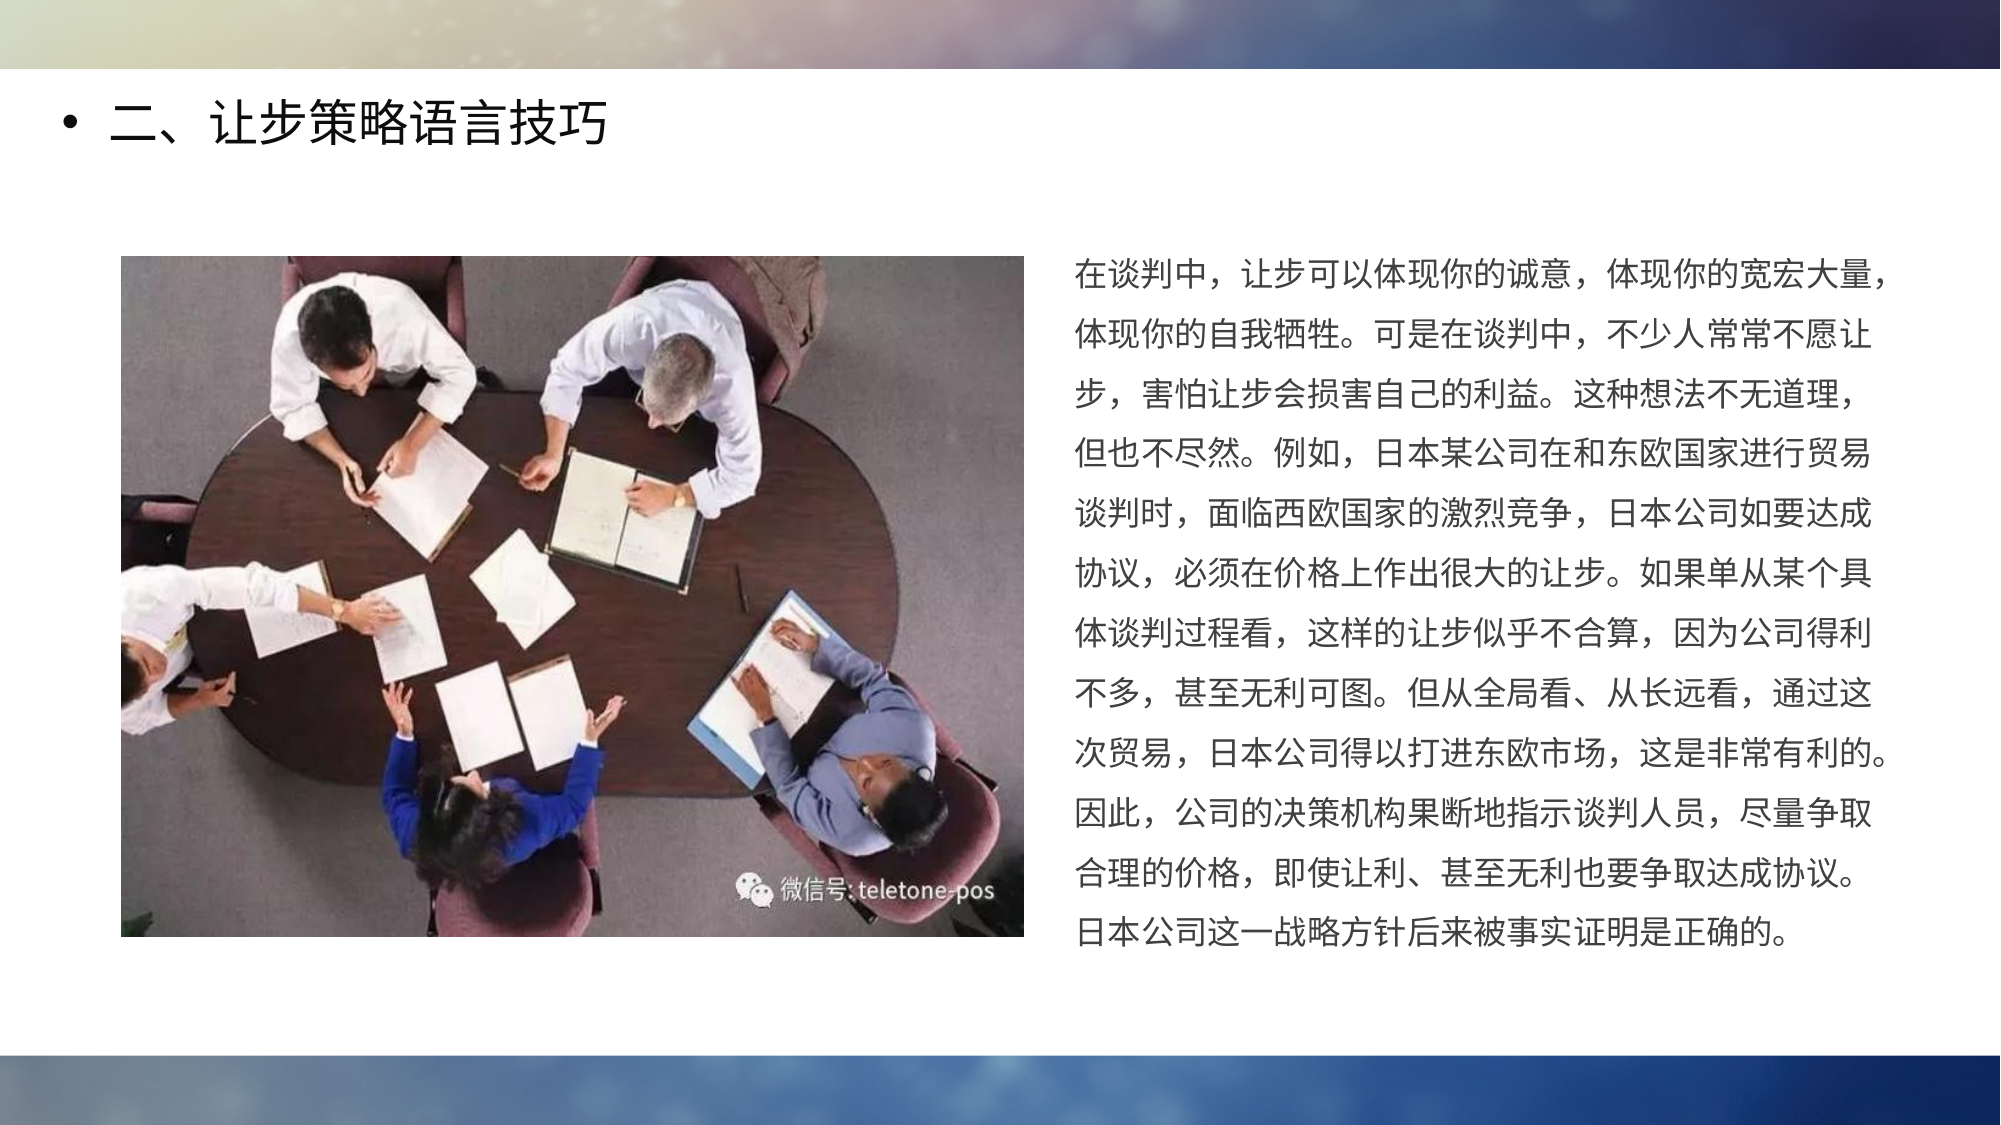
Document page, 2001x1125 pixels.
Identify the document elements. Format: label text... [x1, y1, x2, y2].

picture [121, 256, 1024, 937]
text_box 在谈判中，让步可以体现你的诚意，体现你的宽宏大量，体现你的自我牺牲。可是在谈判中，不少人常常不愿让步，害怕让步会损害自己的利益。这种想法不无道理，但也不尽然。例如，日本某公司在和东欧国家进行贸易谈判时，面临西欧国家的激烈竞争，日本公司如要达成协议，必须在价格上作出很大的让步。如果单从某个具体谈判过程看，这样的让步似乎不合算，因为公司得利不多，甚至无利可图。但从全局看、从长远看，通过这次贸易，日本公司得以打进东欧市场，这是非常有利的。因此，公司的决策机构果断地指示谈判人员，尽量争取合理的价格，即使让利、甚至无利也要争取达成协议。日本公司这一战略方针后来被事实证明是正确的。 [1059, 225, 1914, 959]
picture [0, 0, 2000, 69]
text_box 二、让步策略语言技巧 [46, 84, 796, 160]
picture [0, 1056, 2000, 1125]
